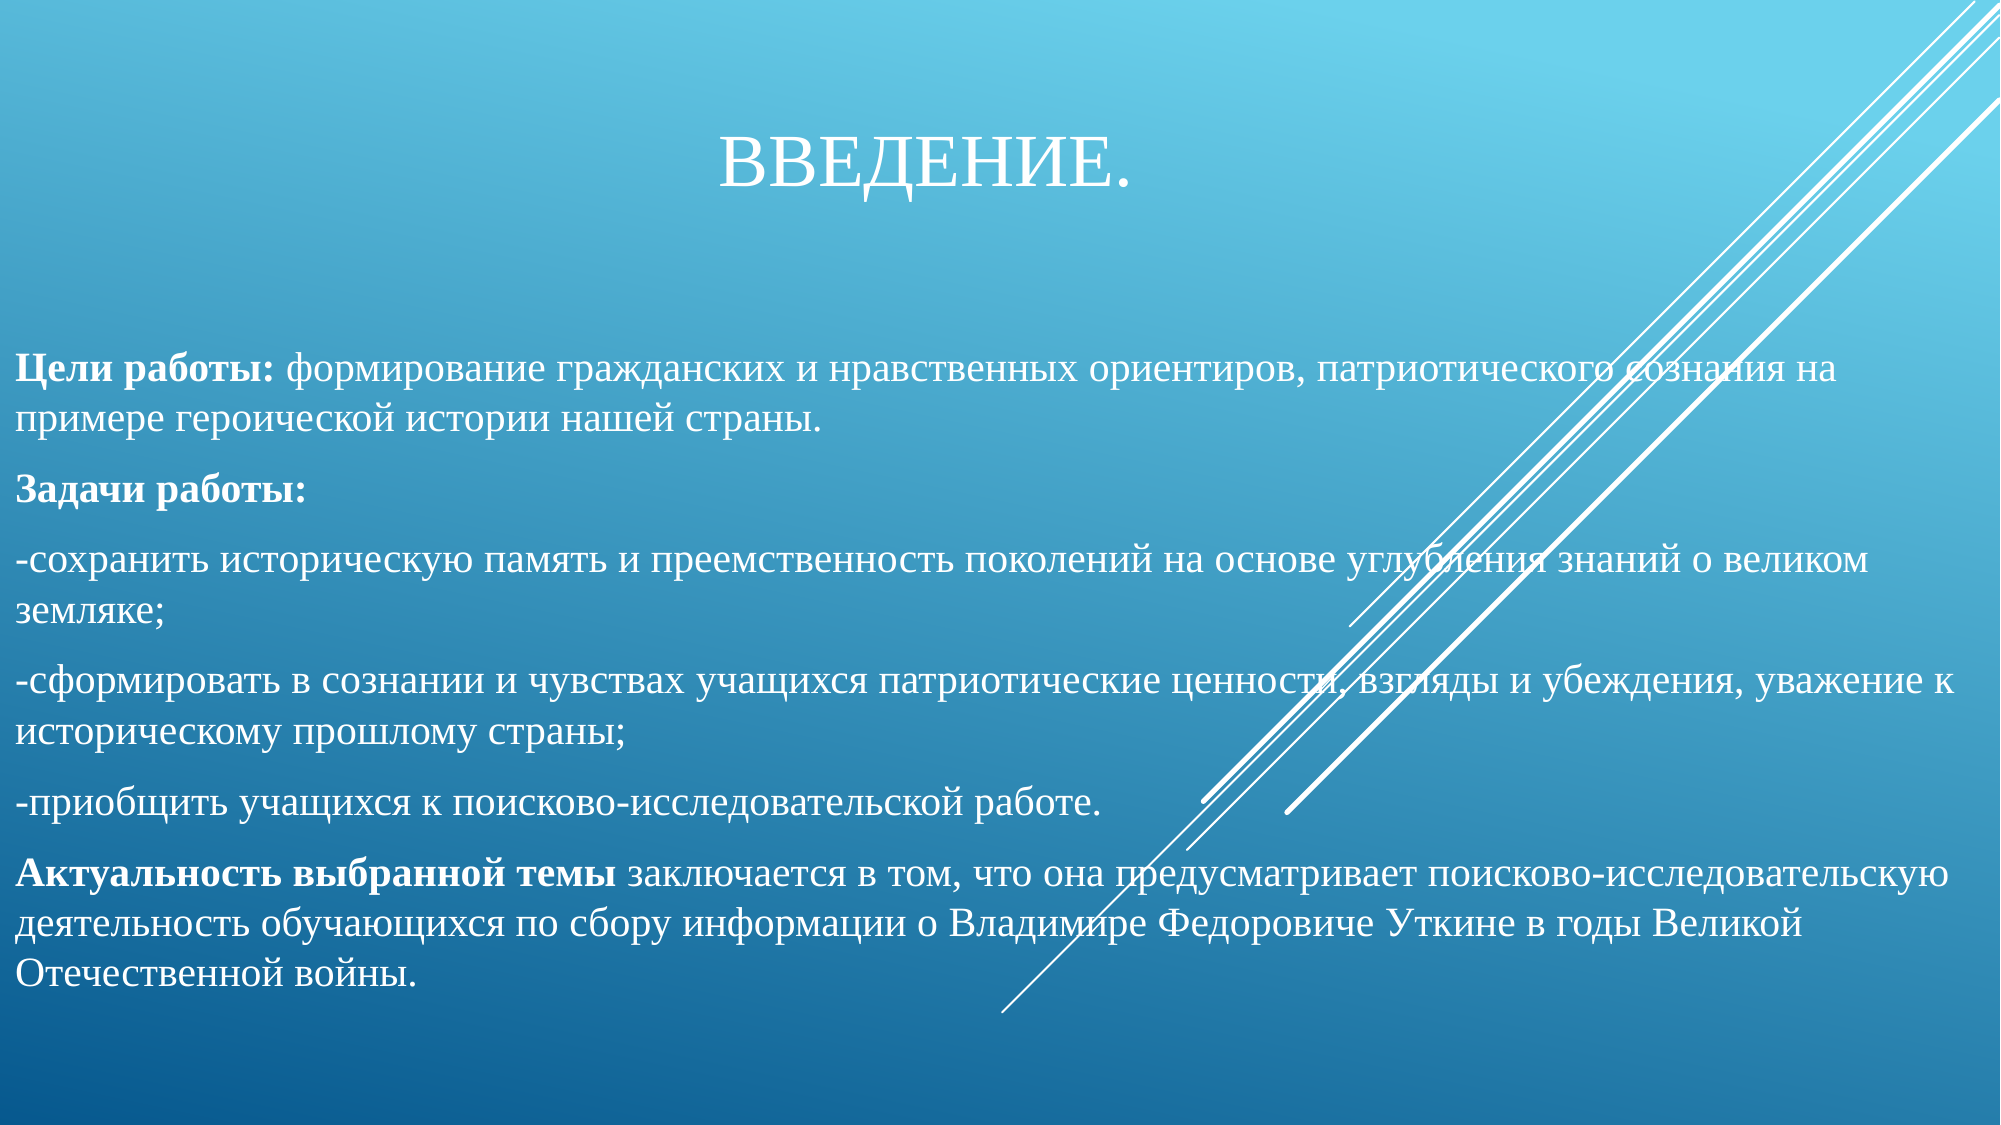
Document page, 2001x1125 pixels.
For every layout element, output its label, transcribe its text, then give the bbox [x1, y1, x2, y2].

title Введение. [703, 27, 1512, 210]
subtitle Цели работы: формирование гражданских и нравственных ориентиров, патриотического сознания на примере героической истории нашей страны. Задачи работы: -сохранить историческую память и преемственность поколений на основе углубления знаний о великом земляке; -сформировать в сознании и чувствах учащихся патриотические ценности, взгляды и убеждения, уважение к историческому прошлому страны; -приобщить учащихся к поисково-исследовательской работе. Актуальность выбранной темы заключается в том, что она предусматривает поисково-исследовательскую деятельность обучающихся по сбору информации о Владимире Федоровиче Уткине в годы Великой Отечественной войны. [0, 331, 2000, 1125]
